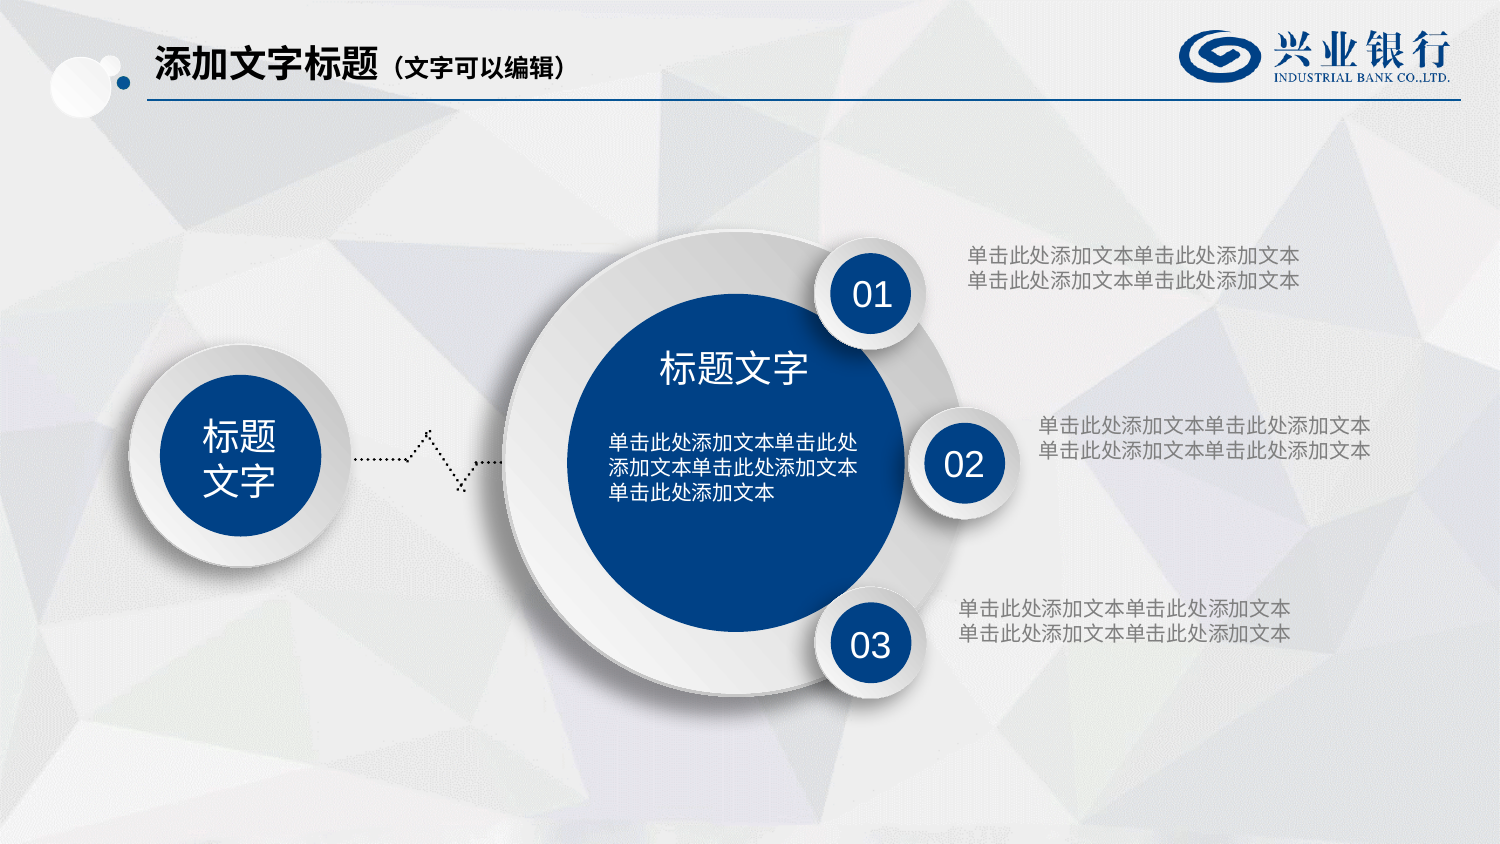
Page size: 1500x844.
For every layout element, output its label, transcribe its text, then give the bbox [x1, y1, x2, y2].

picture [0, 0, 1500, 844]
text_box 添加文字标题（文字可以编辑） [142, 34, 719, 91]
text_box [128, 343, 353, 568]
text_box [908, 406, 1400, 520]
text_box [813, 237, 1329, 350]
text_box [814, 586, 1321, 699]
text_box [357, 429, 497, 491]
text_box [502, 228, 970, 698]
